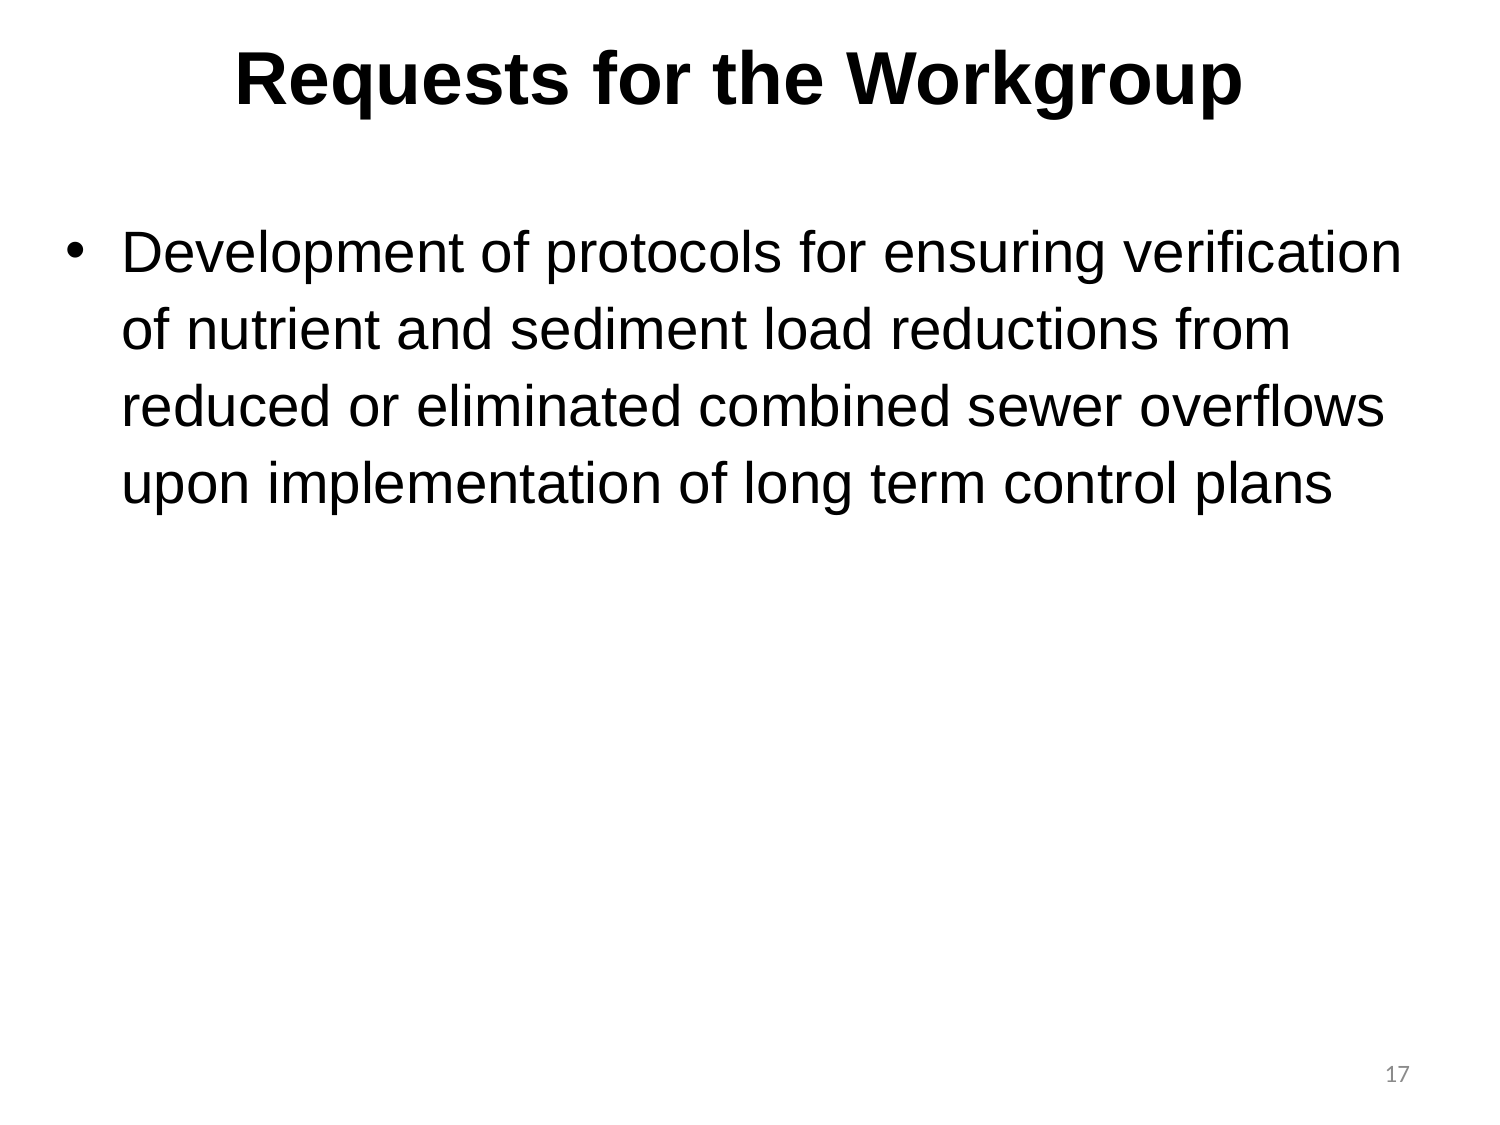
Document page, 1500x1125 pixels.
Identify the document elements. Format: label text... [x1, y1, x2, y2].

title Requests for the Workgroup [75, 0, 1425, 150]
list Development of protocols for ensuring verification of nutrient and sediment load reductions from reduced or eliminated combined sewer overflows upon implementation of long term control plans [50, 200, 1438, 988]
slide_number 17 [1074, 1042, 1425, 1103]
